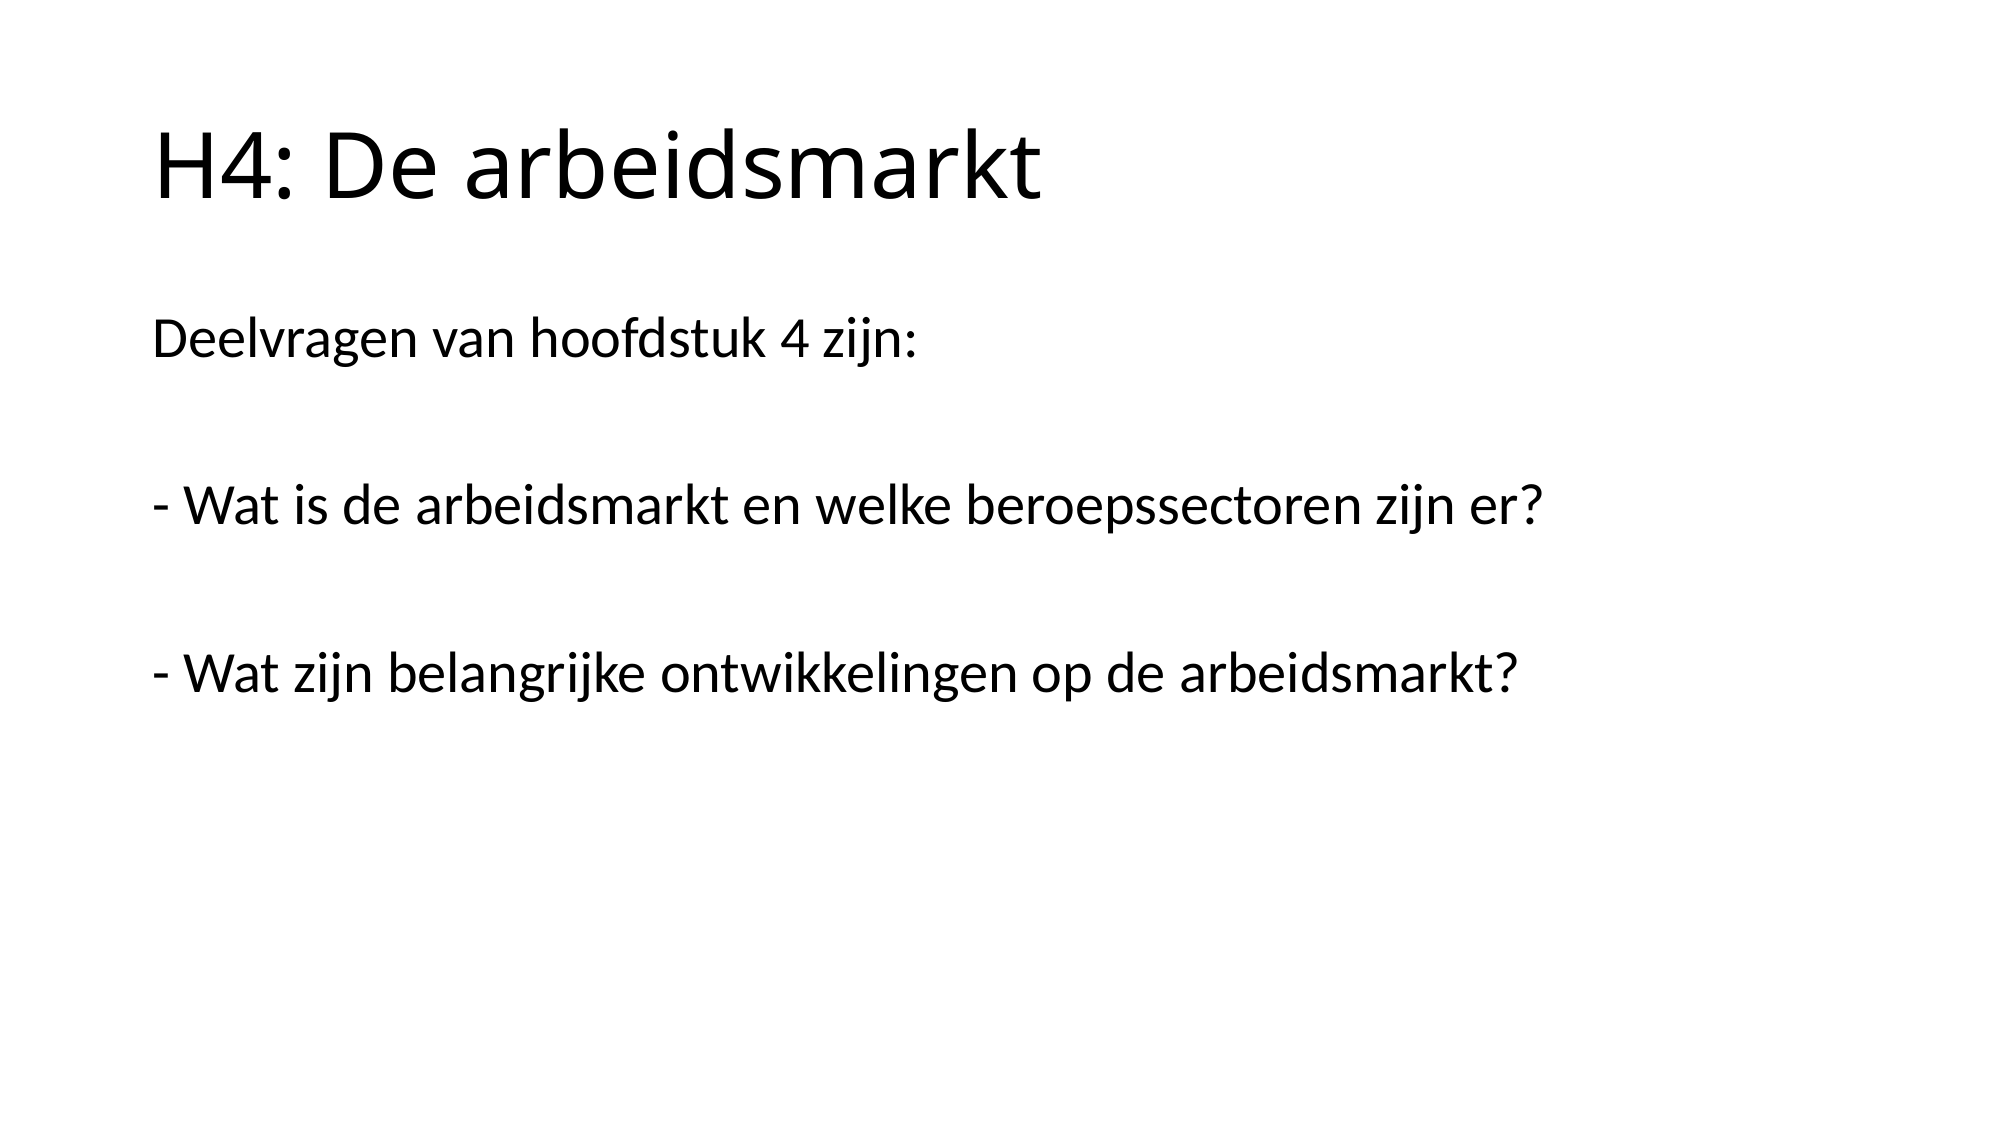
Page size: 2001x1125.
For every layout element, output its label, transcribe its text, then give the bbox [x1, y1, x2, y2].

title H4: De arbeidsmarkt [137, 59, 1863, 278]
list Deelvragen van hoofdstuk 4 zijn: - Wat is de arbeidsmarkt en welke beroepssectoren zijn er? - Wat zijn belangrijke ontwikkelingen op de arbeidsmarkt? [137, 299, 1863, 1014]
